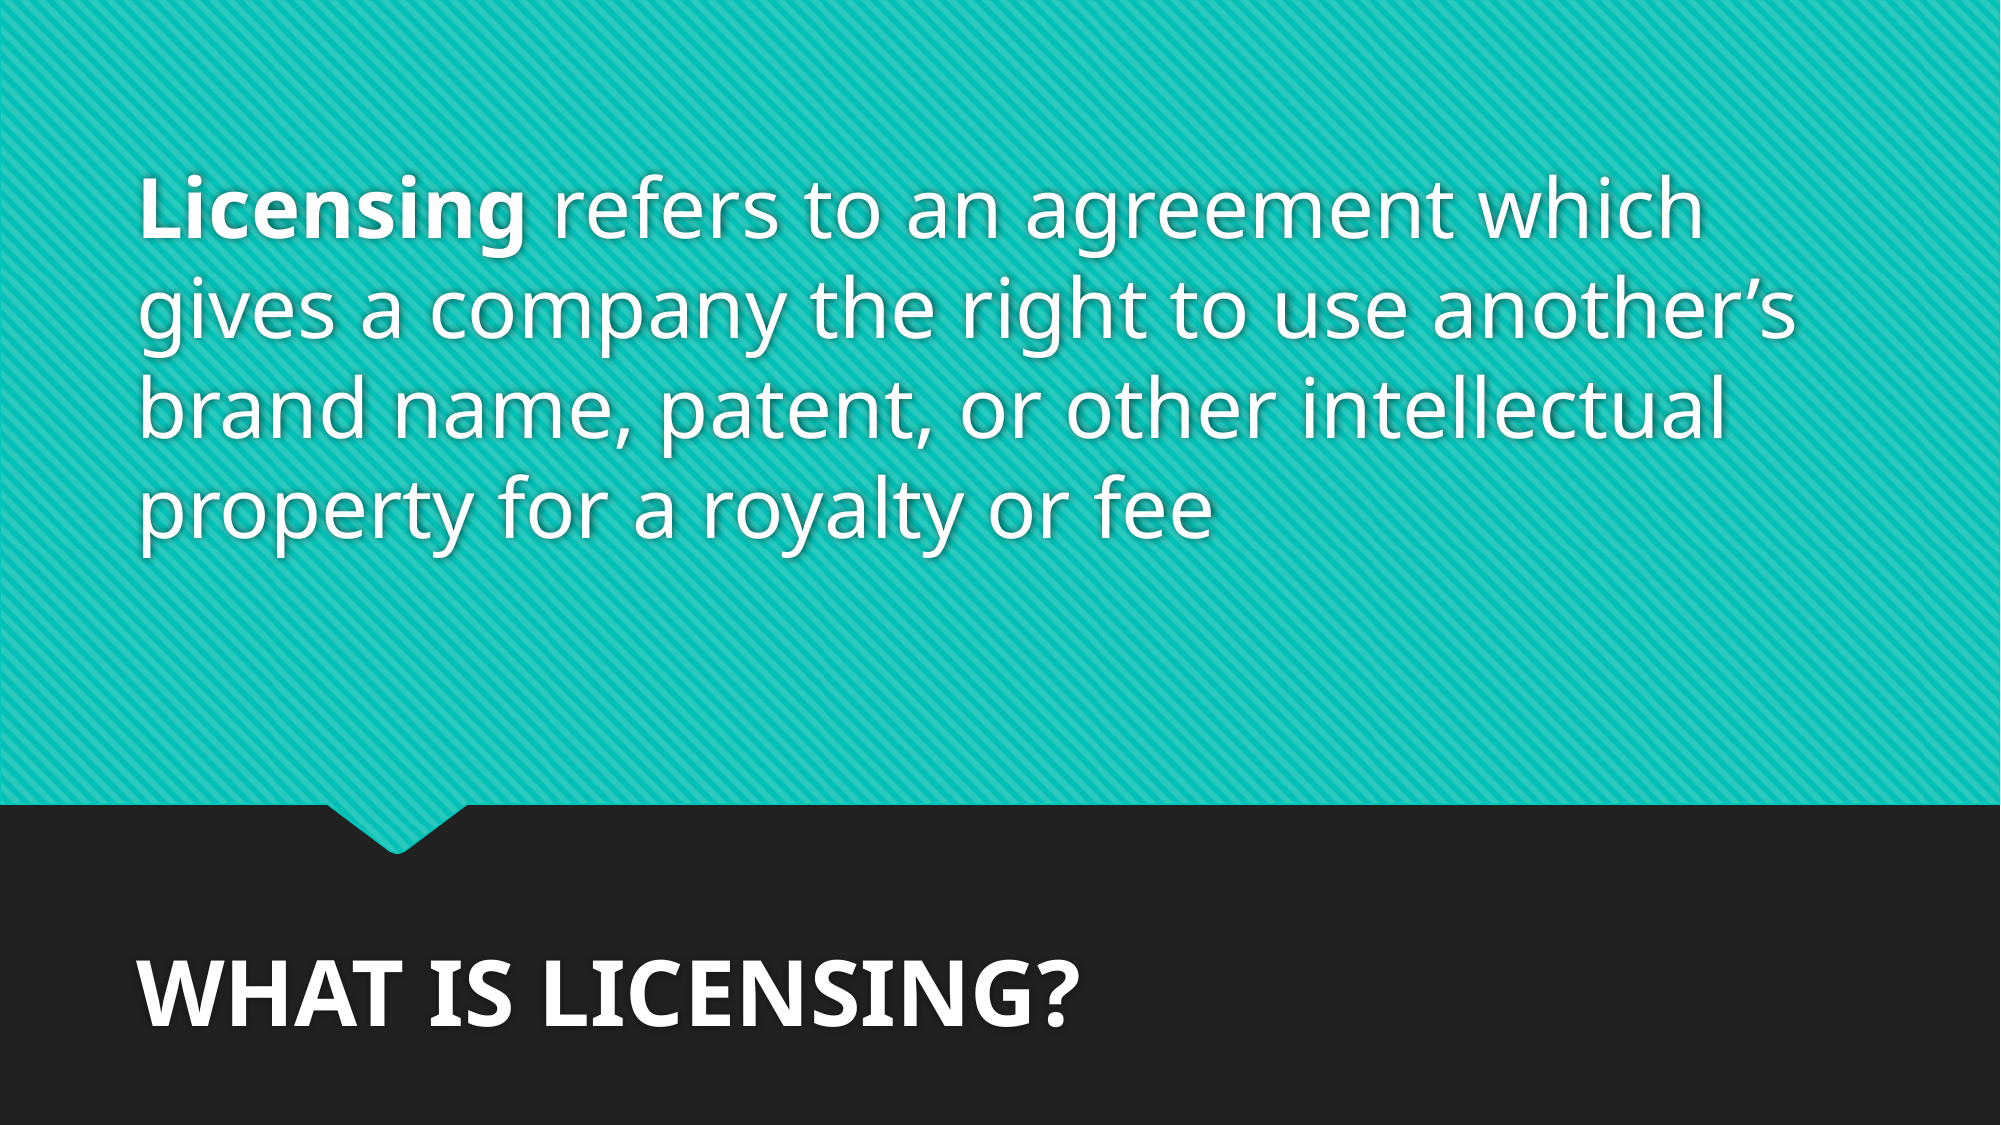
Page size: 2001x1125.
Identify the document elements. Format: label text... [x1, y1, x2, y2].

subtitle WHAT IS LICENSING? [121, 927, 1856, 1057]
title Licensing refers to an agreement which gives a company the right to use another’s brand name, patent, or other intellectual property for a royalty or fee [121, 394, 1926, 563]
